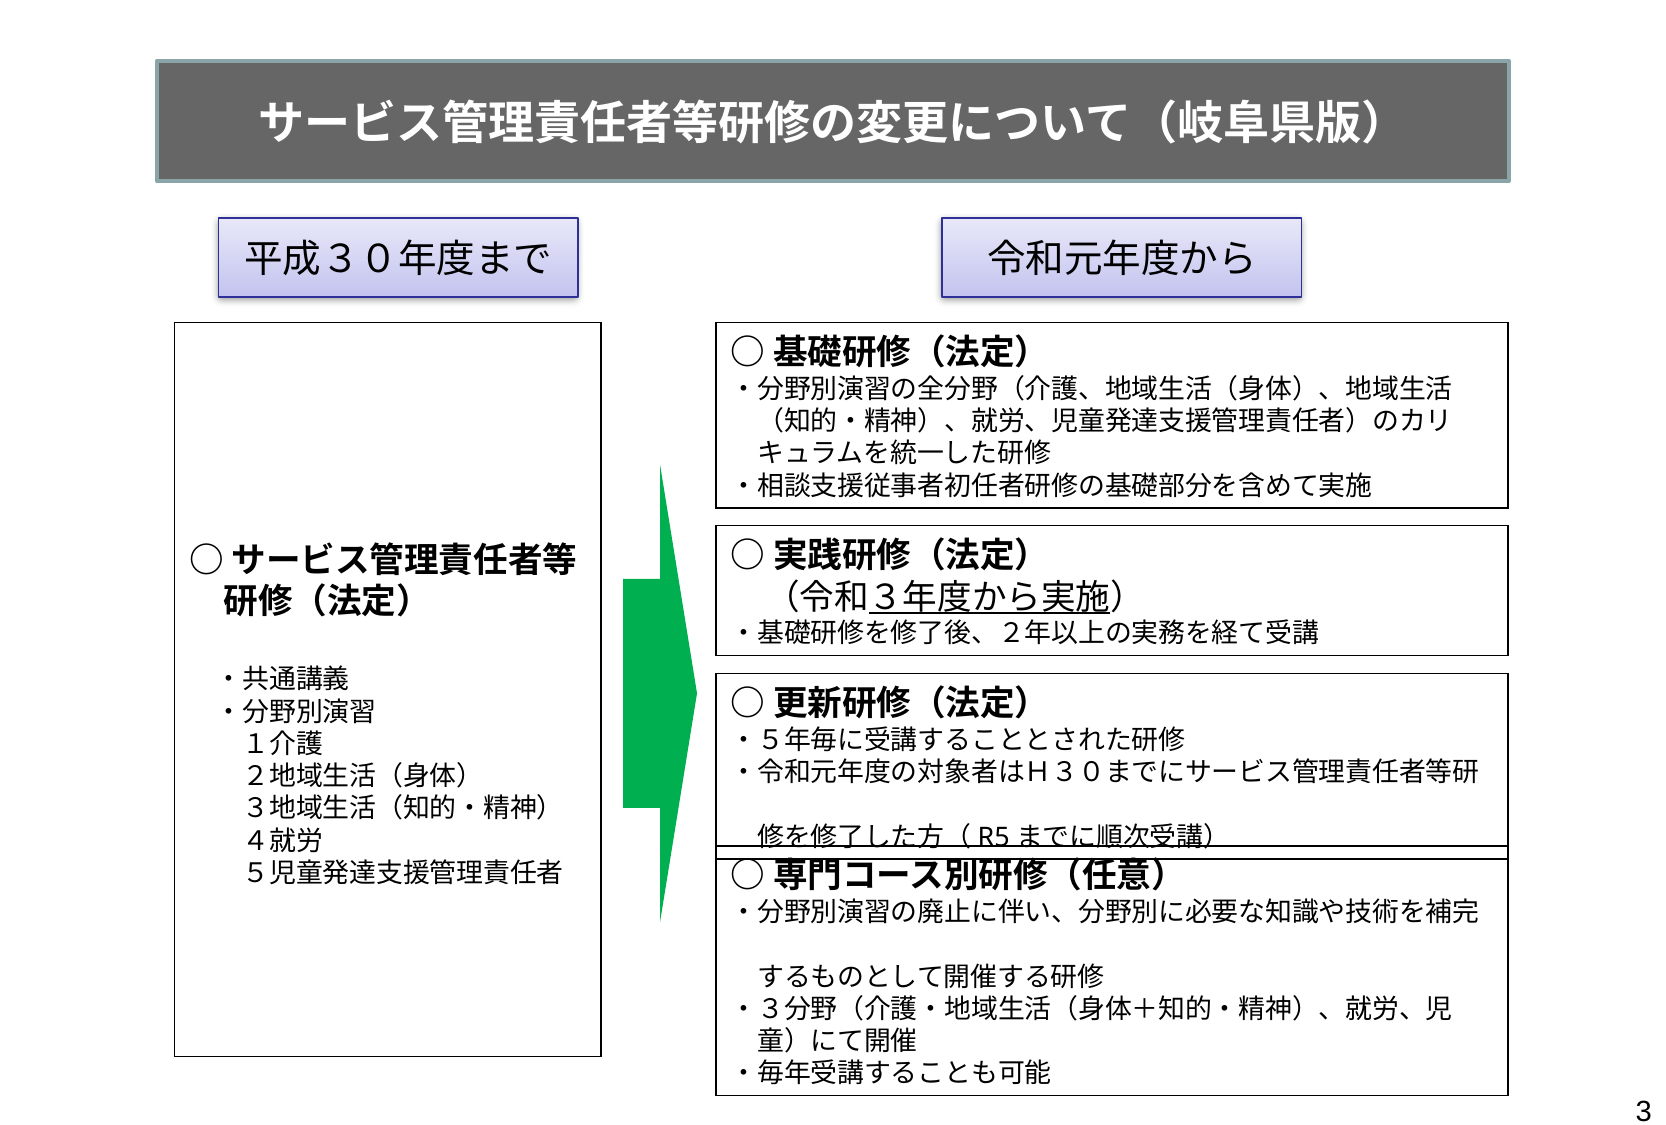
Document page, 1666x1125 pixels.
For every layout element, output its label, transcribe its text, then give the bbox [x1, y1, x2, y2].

text_box 平成３０年度まで [218, 217, 579, 298]
text_box ○専門コース別研修（任意） ・分野別演習の廃止に伴い、分野別に必要な知識や技術を補完 するものとして開催する研修 ・３分野（介護・地域生活（身体＋知的・精神）、就労、児 童）にて開催 ・毎年受講することも可能 [715, 859, 1508, 1096]
text_box ○サービス管理責任者等 研修（法定） ・共通講義 ・分野別演習 １介護 ２地域生活（身体） ３地域生活（知的・精神） ４就労 ５児童発達支援管理責任者 [174, 322, 602, 1057]
slide_number 3 [1278, 1084, 1666, 1125]
text_box ○実践研修（法定） （令和３年度から実施） ・基礎研修を修了後、２年以上の実務を経て受講 [715, 525, 1508, 656]
text_box ○更新研修（法定） ・５年毎に受講することとされた研修 ・令和元年度の対象者はＨ３０までにサービス管理責任者等研 修を修了した方（R5までに順次受講） [715, 673, 1508, 859]
text_box 令和元年度から [941, 217, 1302, 298]
text_box ○基礎研修（法定） ・分野別演習の全分野（介護、地域生活（身体）、地域生活 （知的・精神）、就労、児童発達支援管理責任者）のカリ キュラムを統一した研修 ・相談支援従事者初任者研修の基礎部分を含めて実施 [715, 322, 1508, 508]
text_box サービス管理責任者等研修の変更について（岐阜県版） [155, 59, 1511, 183]
text_box [620, 462, 700, 925]
